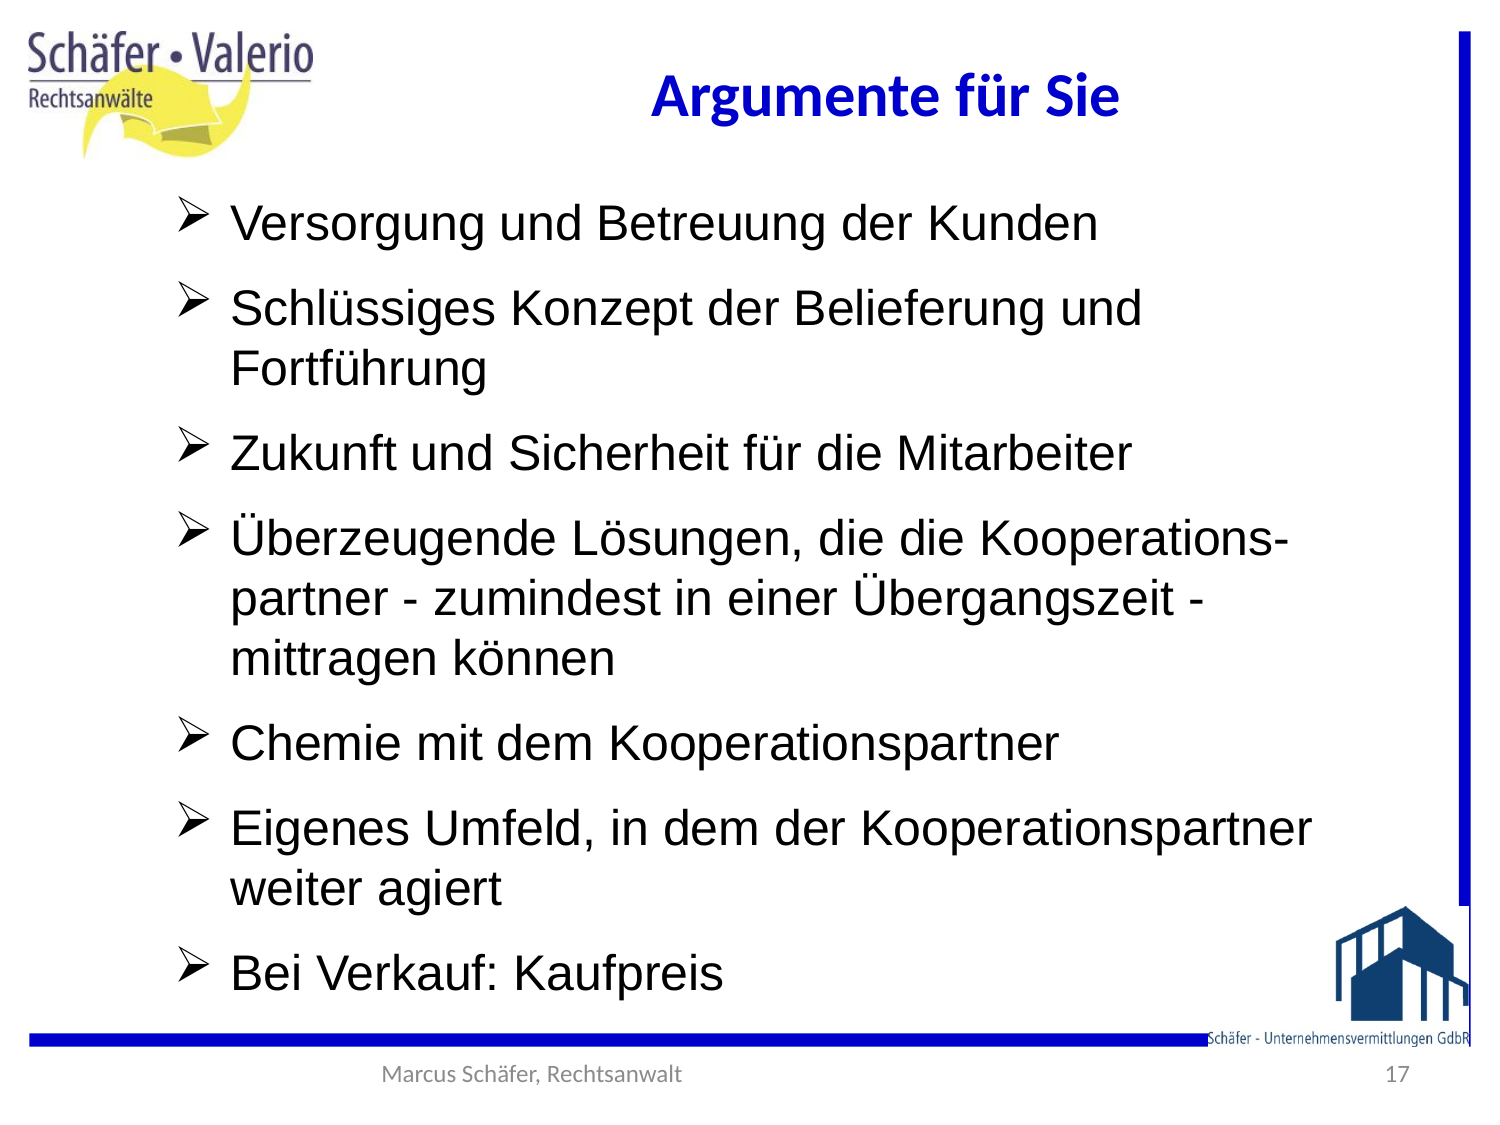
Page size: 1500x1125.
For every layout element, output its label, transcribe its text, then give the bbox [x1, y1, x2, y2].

picture [28, 31, 314, 160]
picture [1208, 905, 1470, 1048]
slide_number 17 [1074, 1055, 1425, 1103]
footer Marcus Schäfer, Rechtsanwalt [76, 1055, 988, 1103]
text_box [29, 31, 1471, 1048]
